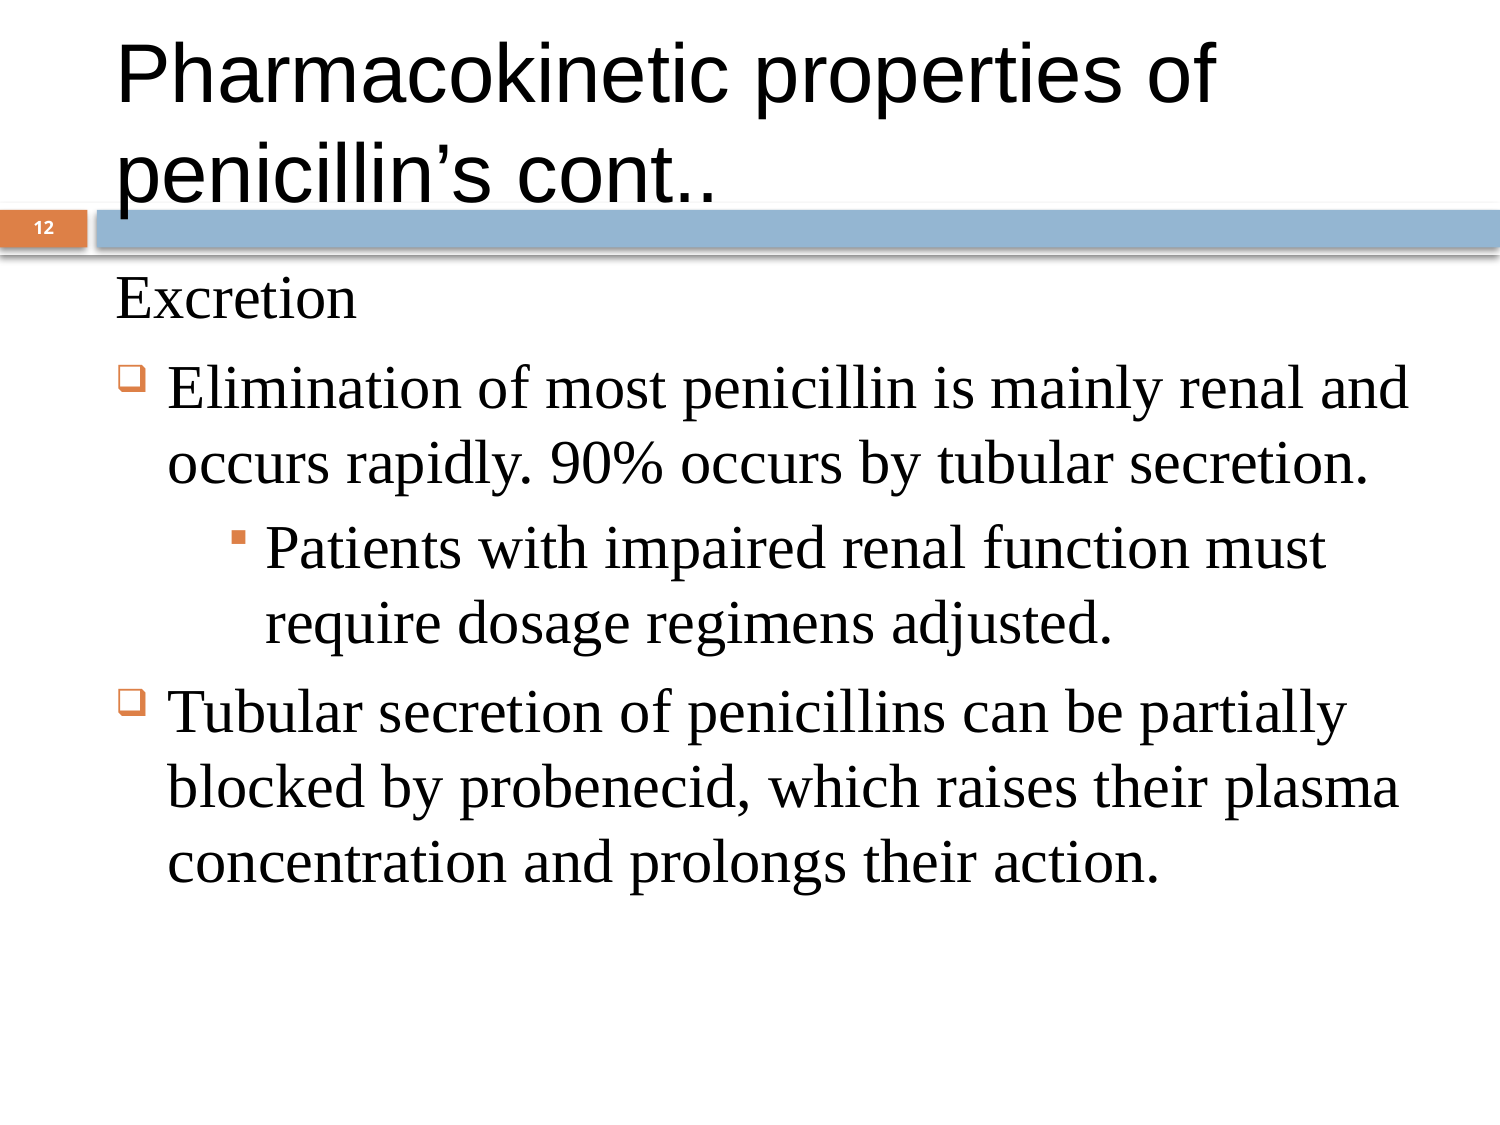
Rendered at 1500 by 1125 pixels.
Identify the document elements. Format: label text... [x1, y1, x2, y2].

title Pharmacokinetic properties of penicillin’s cont.. [100, 37, 1438, 200]
slide_number 12 [0, 208, 88, 249]
list Excretion Elimination of most penicillin is mainly renal and occurs rapidly. 90% occurs by tubular secretion. Patients with impaired renal function must require dosage regimens adjusted. Tubular secretion of penicillins can be partially blocked by probenecid, which raises their plasma concentration and prolongs their action. [100, 248, 1438, 1000]
